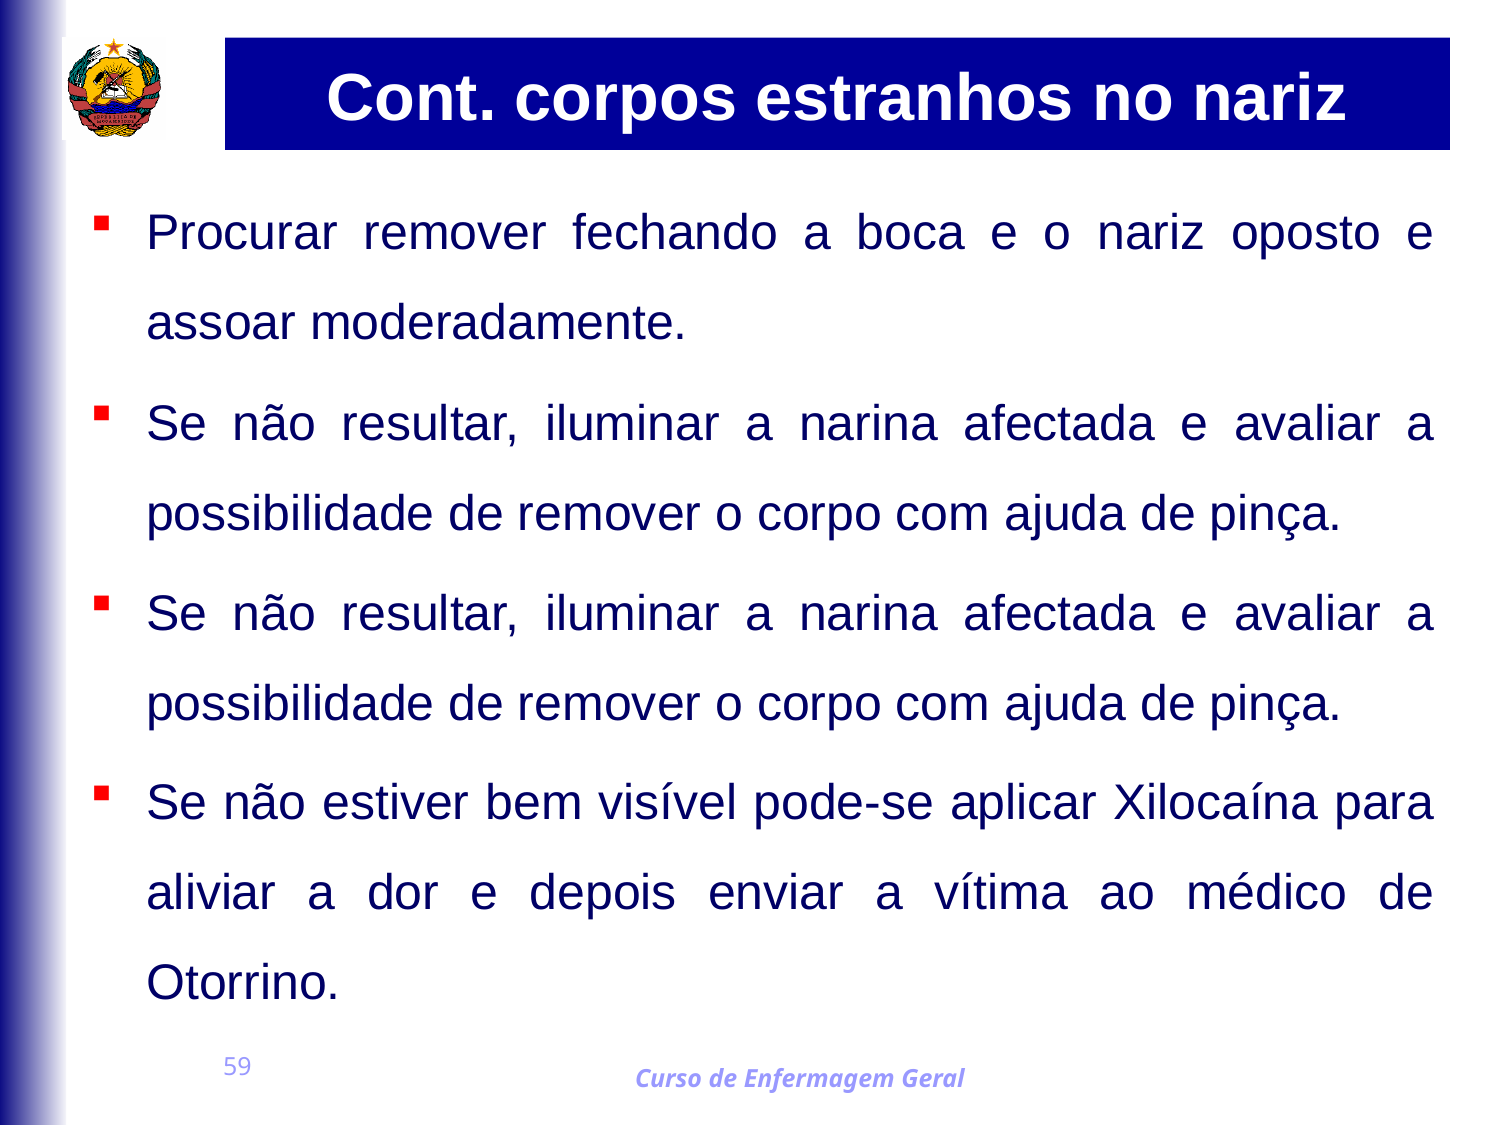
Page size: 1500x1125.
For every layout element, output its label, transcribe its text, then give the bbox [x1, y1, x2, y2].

list Procurar remover fechando a boca e o nariz oposto e assoar moderadamente. Se não resultar, iluminar a narina afectada e avaliar a possibilidade de remover o corpo com ajuda de pinça. Se não resultar, iluminar a narina afectada e avaliar a possibilidade de remover o corpo com ajuda de pinça. Se não estiver bem visível pode-se aplicar Xilocaína para aliviar a dor e depois enviar a vítima ao médico de Otorrino. [74, 162, 1451, 1013]
slide_number 59 [62, 1037, 413, 1098]
footer Curso de Enfermagem Geral [499, 1049, 1101, 1101]
title Cont. corpos estranhos no nariz [224, 37, 1451, 151]
